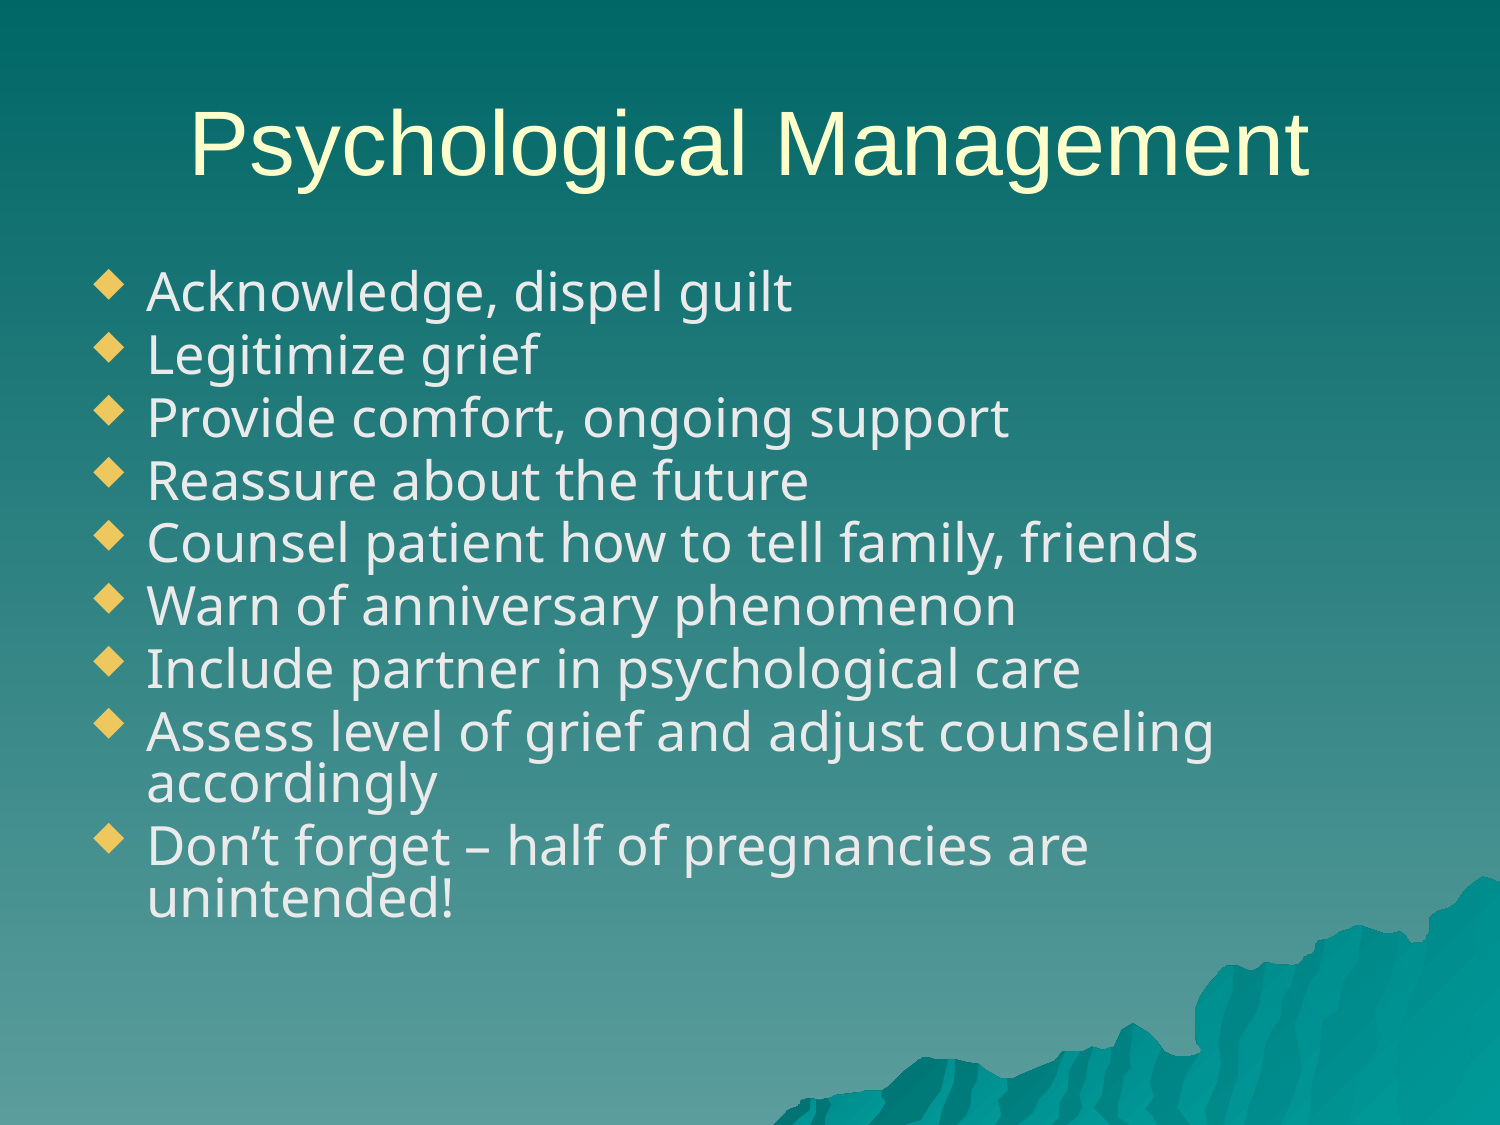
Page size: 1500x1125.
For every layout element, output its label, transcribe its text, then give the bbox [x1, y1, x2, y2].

title Psychological Management [74, 45, 1426, 233]
list Acknowledge, dispel guilt Legitimize grief Provide comfort, ongoing support Reassure about the future Counsel patient how to tell family, friends Warn of anniversary phenomenon Include partner in psychological care Assess level of grief and adjust counseling accordingly Don’t forget – half of pregnancies are unintended! [74, 262, 1426, 1006]
